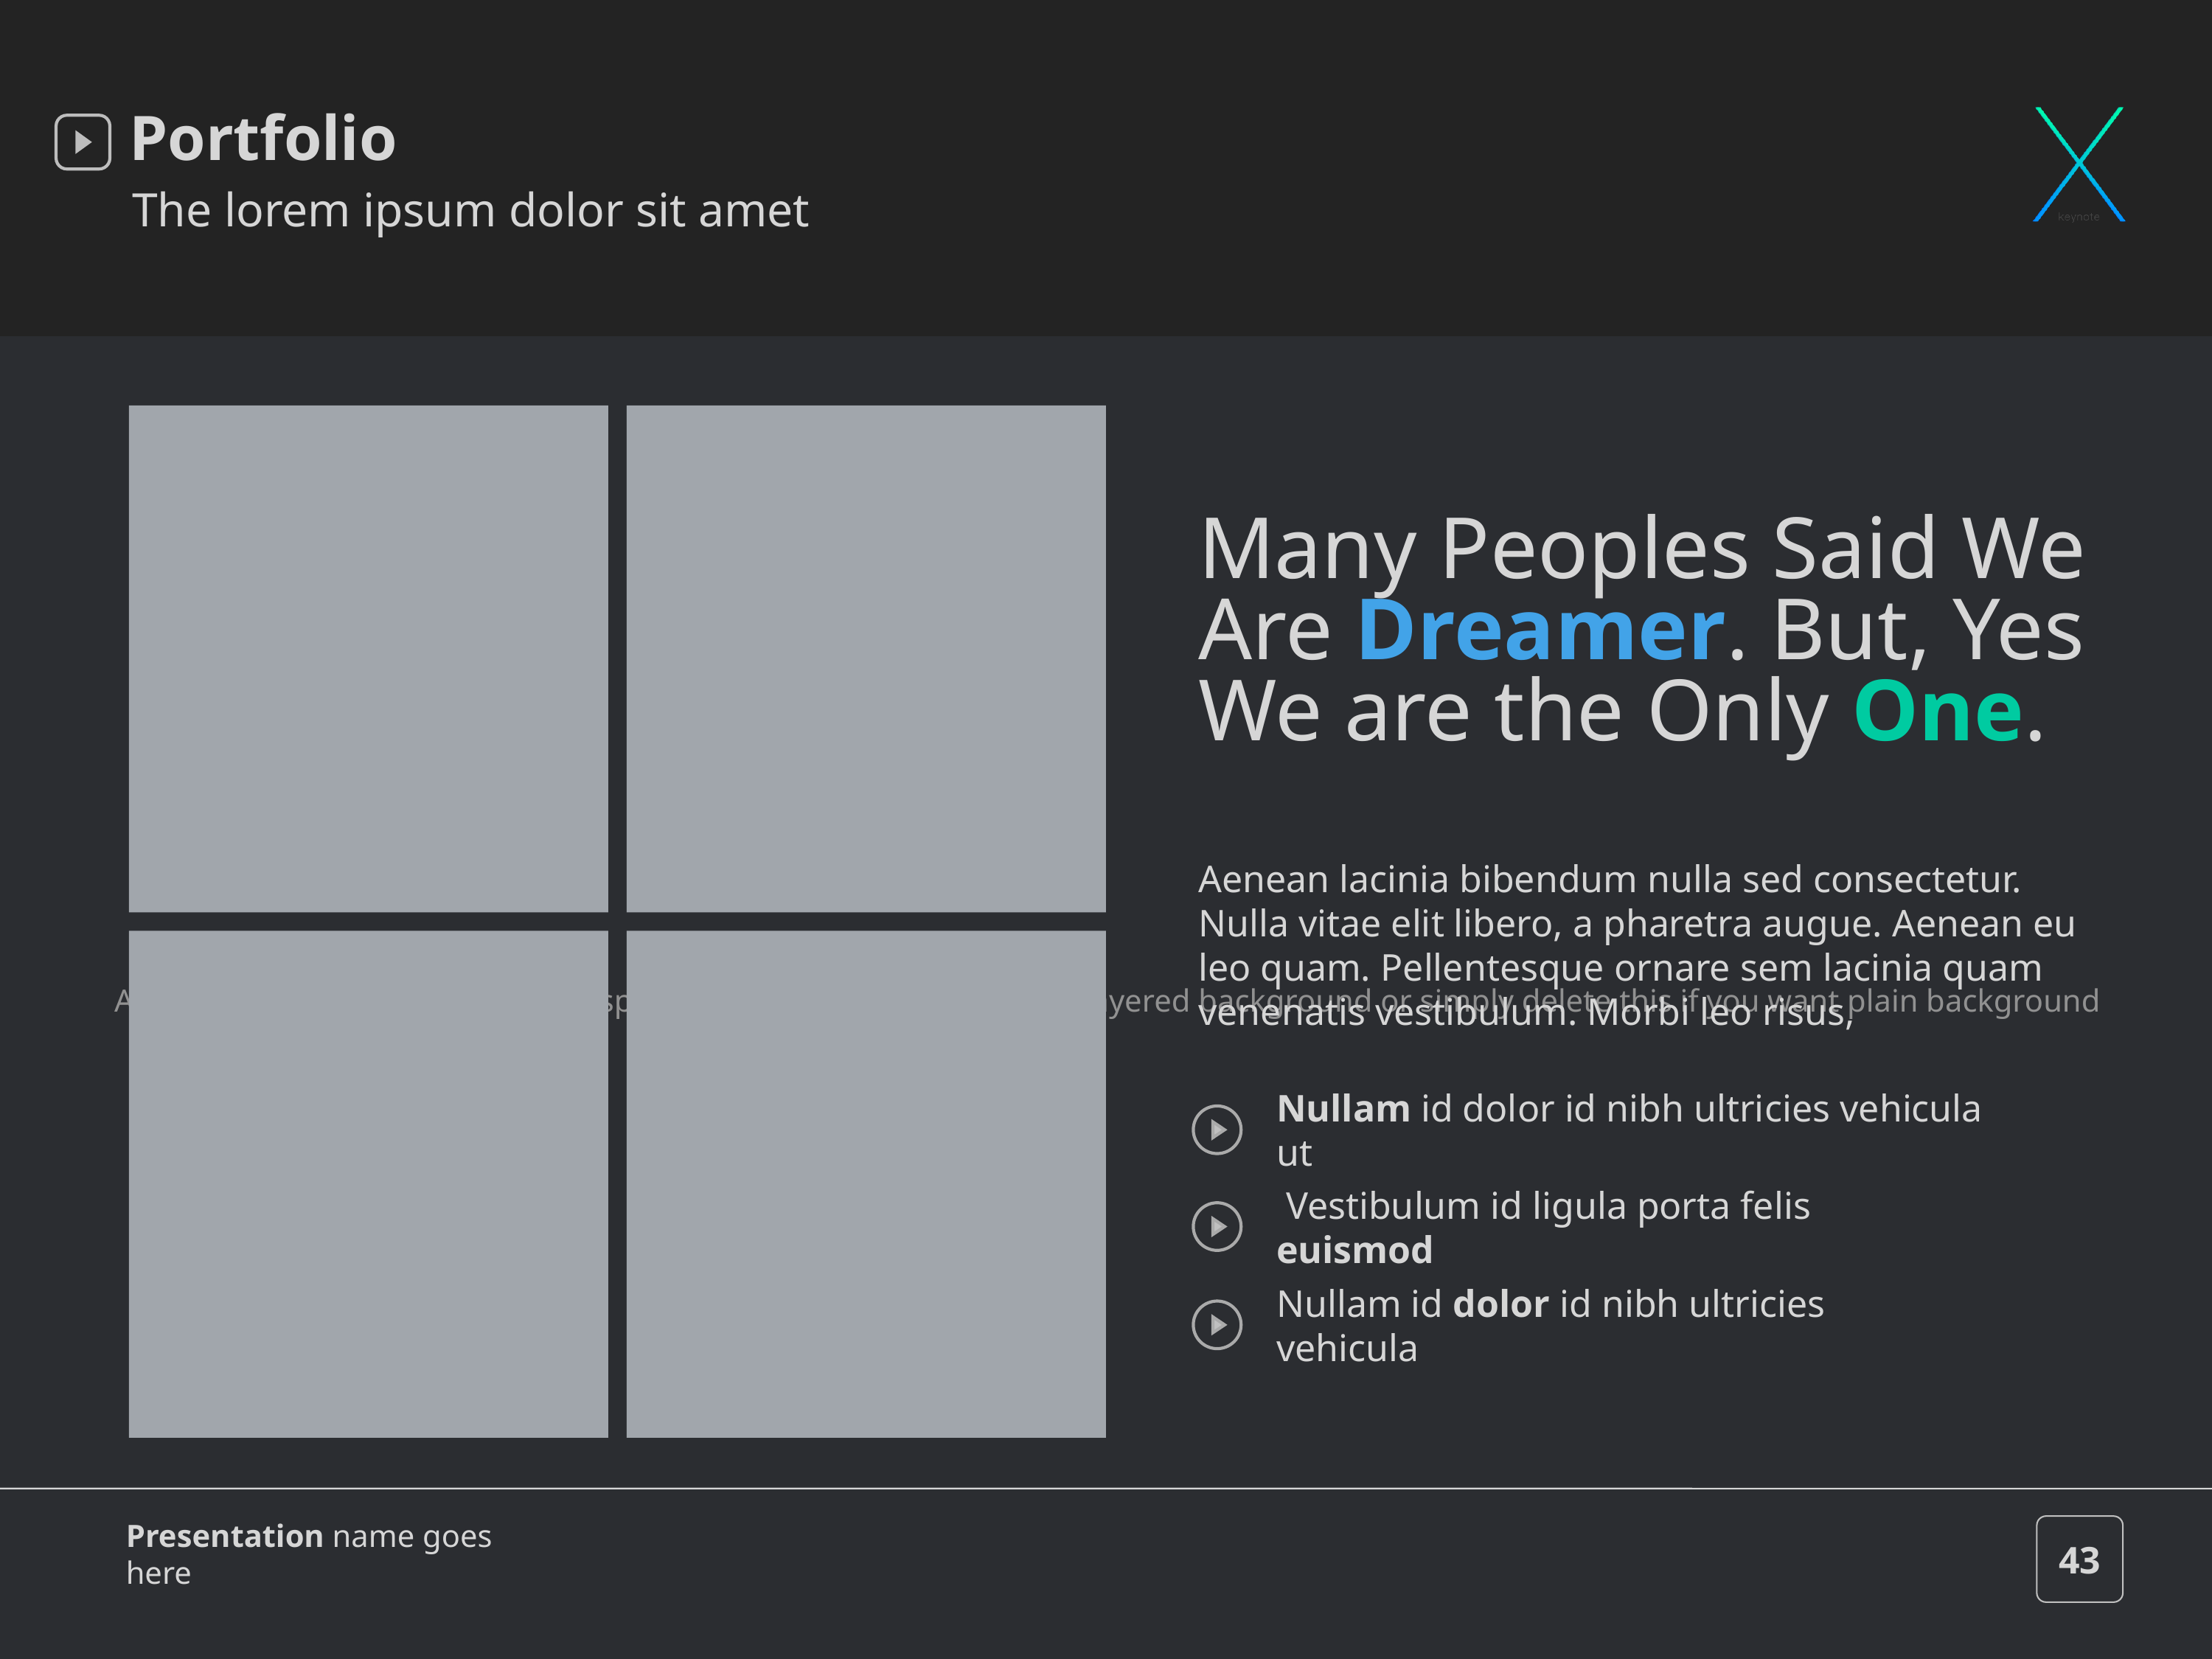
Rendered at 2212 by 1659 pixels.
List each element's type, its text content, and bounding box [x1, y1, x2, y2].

text_box [128, 931, 608, 1438]
text_box [128, 405, 608, 913]
picture [2032, 107, 2126, 223]
text_box Nullam id dolor id nibh ultricies vehicula ut [1270, 1097, 2006, 1161]
text_box [626, 931, 1106, 1438]
text_box Aenean lacinia bibendum nulla sed consectetur. Nulla vitae elit libero, a pharetra augue. Aenean eu leo quam. Pellentesque ornare sem lacinia quam venenatis vestibulum. Morbi leo risus, [1192, 836, 2111, 1052]
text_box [122, 87, 2010, 246]
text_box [1193, 1301, 1242, 1349]
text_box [1193, 1202, 1242, 1251]
text_box [626, 405, 1106, 913]
text_box 43 [2051, 1527, 2108, 1591]
text_box Many Peoples Said We Are Dreamer. But, Yes We are the Only One. [1192, 479, 2166, 791]
text_box Nullam id dolor id nibh ultricies vehicula [1270, 1293, 1953, 1357]
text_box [1193, 1105, 1242, 1154]
text_box Vestibulum id ligula porta felis euismod [1270, 1194, 1956, 1259]
